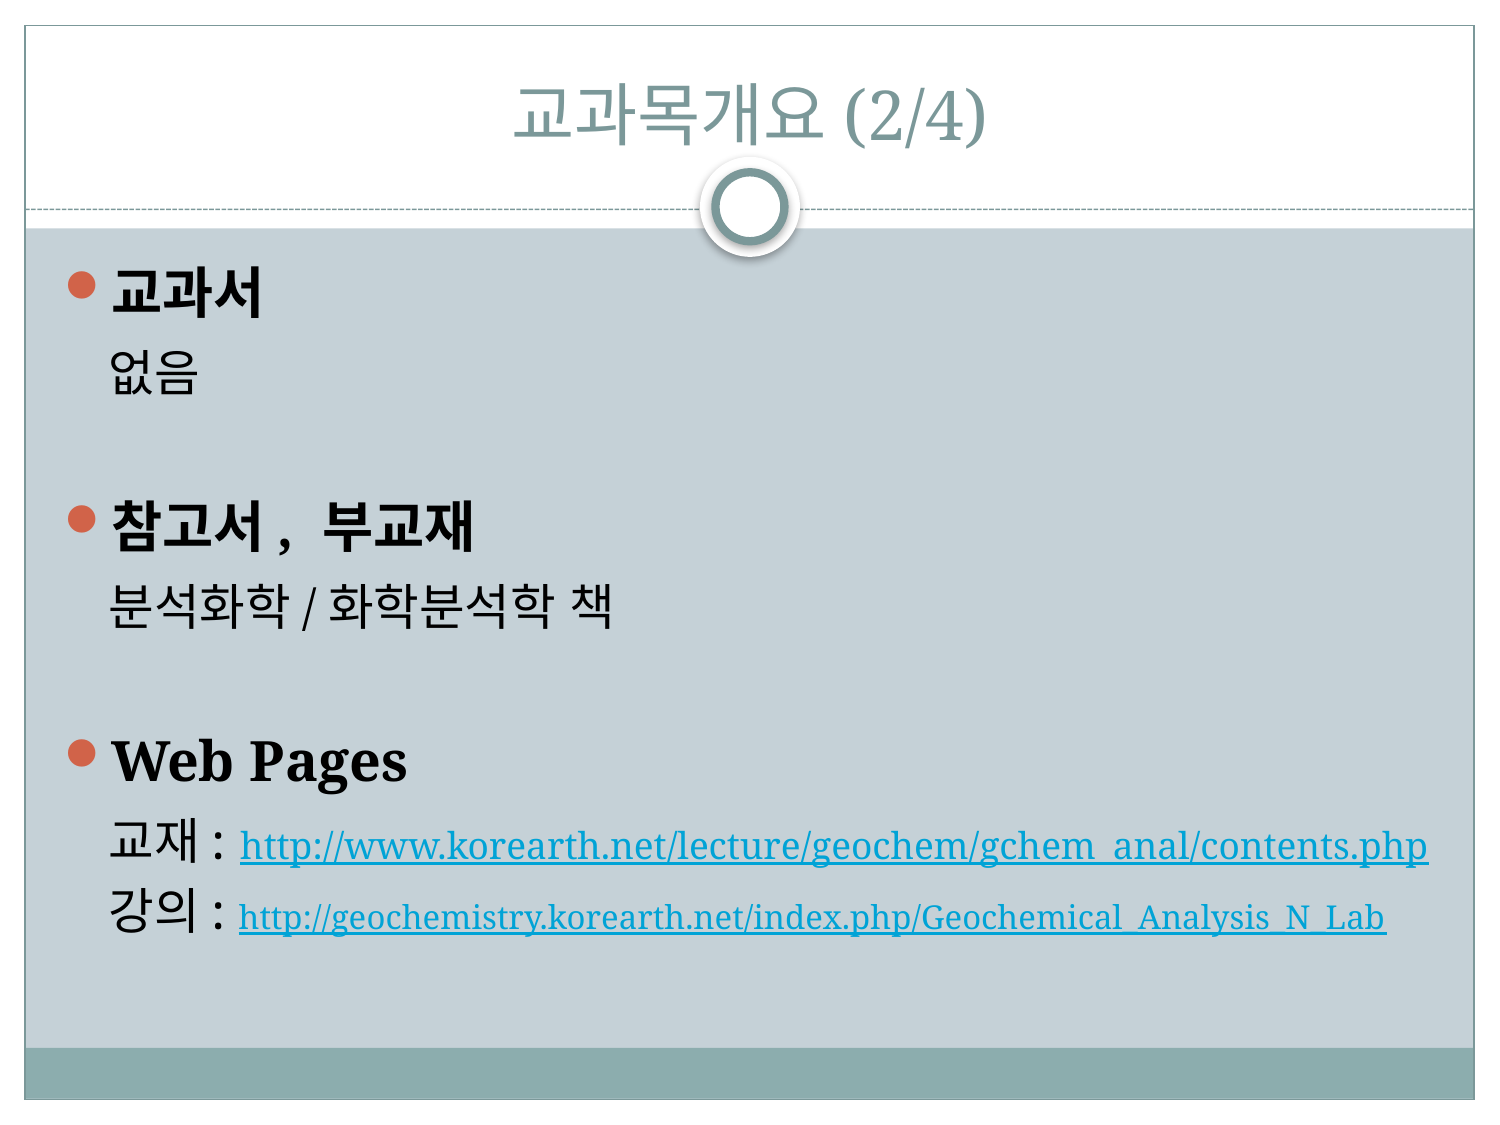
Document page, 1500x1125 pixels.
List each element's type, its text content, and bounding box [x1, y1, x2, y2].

list 교과서 없음 참고서, 부교재 분석화학/화학분석학 책 Web Pages 교재: http://www.korearth.net/lecture/geochem/gchem_anal/contents.php 강의: http://geochemistry.korearth.net/index.php/Geochemical_Analysis_N_Lab [49, 250, 1445, 1001]
title 교과목개요(2/4) [49, 37, 1450, 162]
